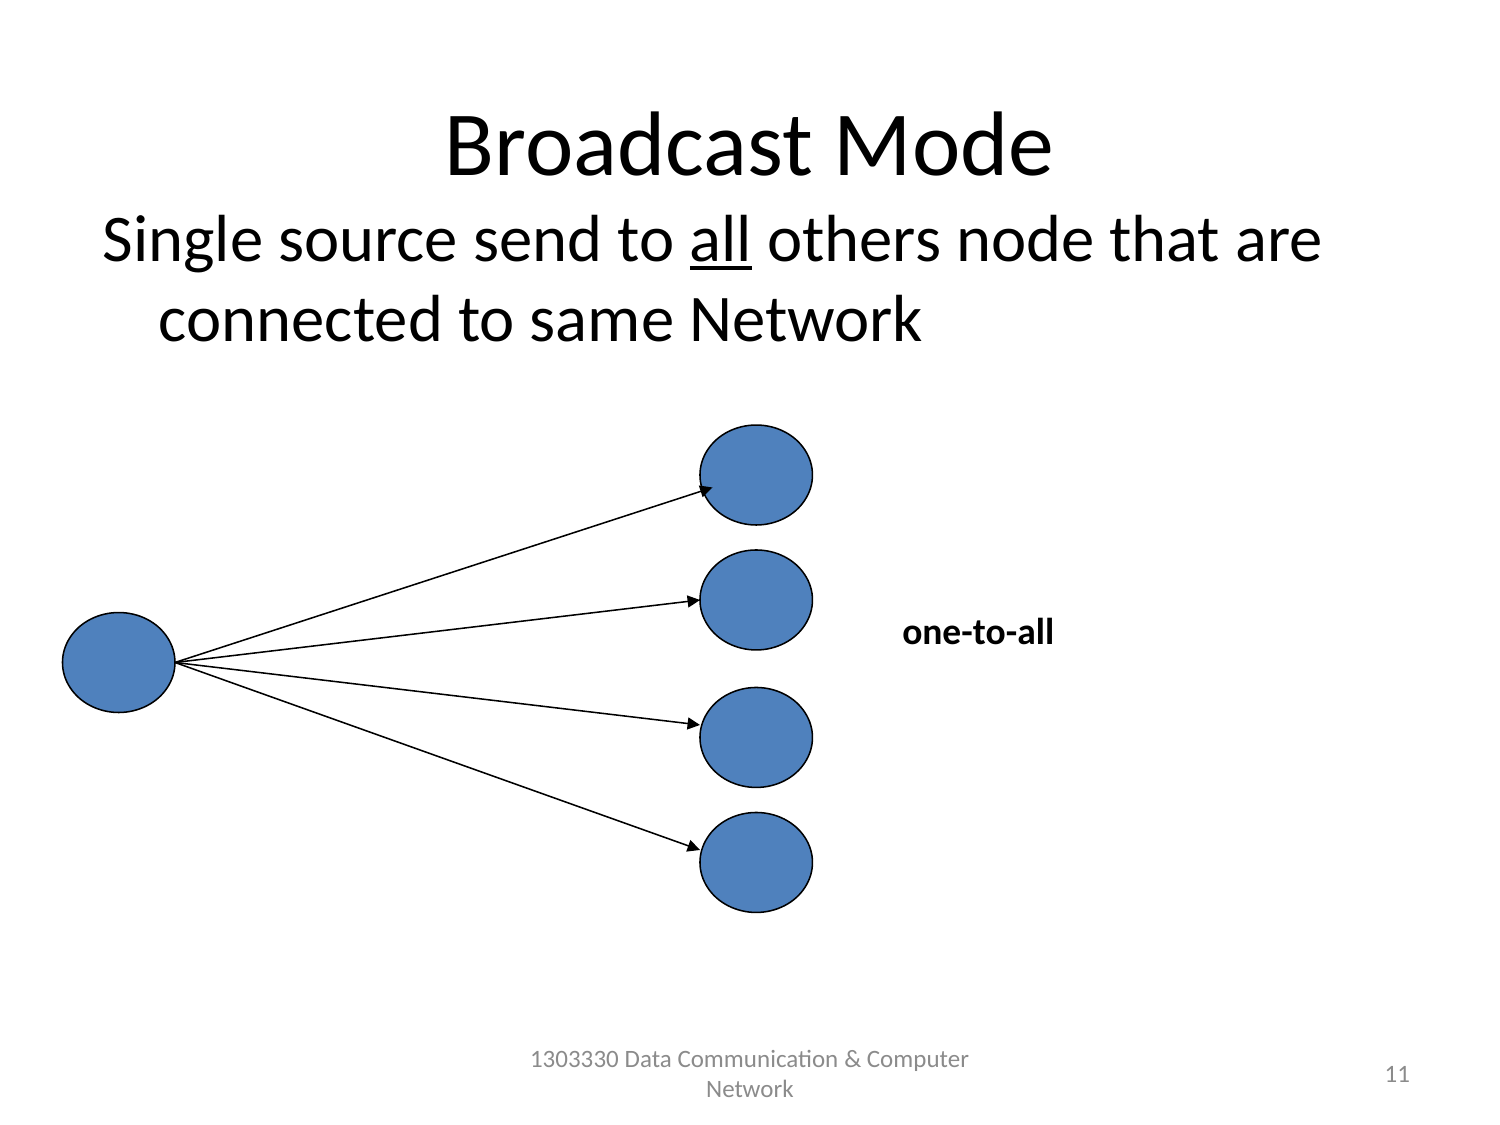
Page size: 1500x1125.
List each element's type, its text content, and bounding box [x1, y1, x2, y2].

footer 1303330 Data Communication & Computer Network [512, 1042, 988, 1103]
text_box [62, 621, 87, 704]
slide_number 11 [1074, 1042, 1425, 1103]
list Single source send to all others node that are connected to same Network [87, 187, 1438, 931]
title Broadcast Mode [75, 45, 1425, 233]
text_box one-to-all [887, 599, 1388, 660]
